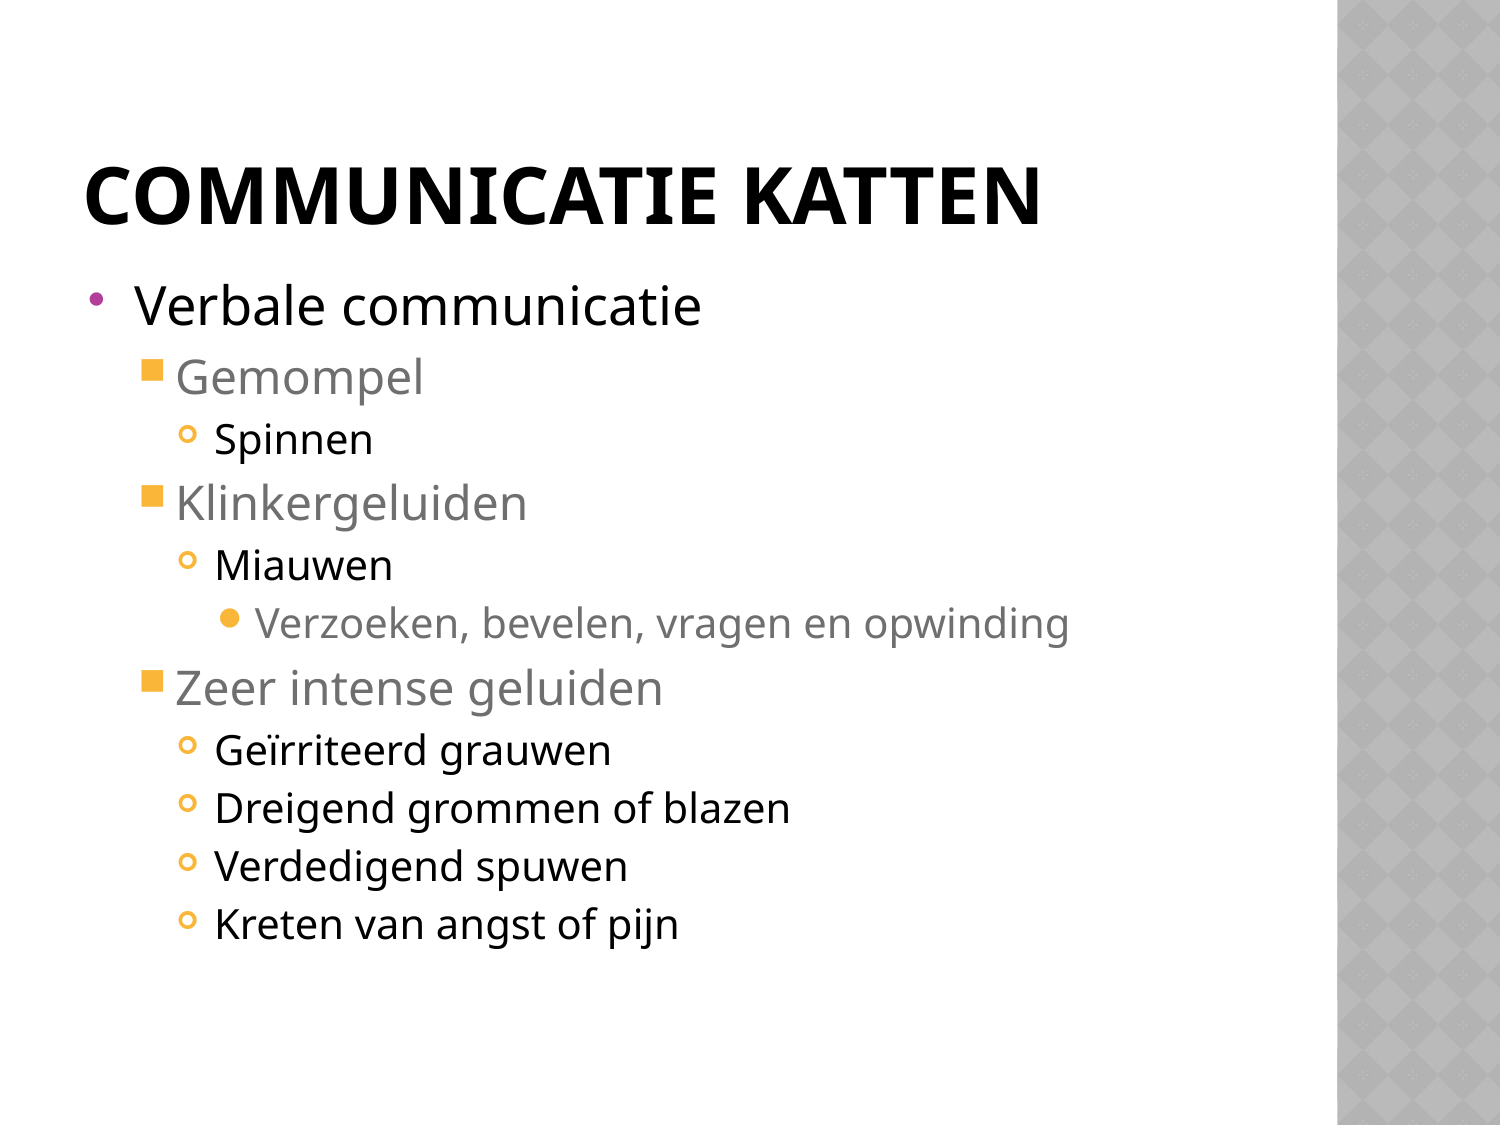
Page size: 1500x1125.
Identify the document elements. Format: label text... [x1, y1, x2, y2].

list Verbale communicatie Gemompel Spinnen Klinkergeluiden Miauwen Verzoeken, bevelen, vragen en opwinding Zeer intense geluiden Geïrriteerd grauwen Dreigend grommen of blazen Verdedigend spuwen Kreten van angst of pijn [75, 264, 1263, 1059]
title Communicatie katten [75, 52, 1263, 240]
